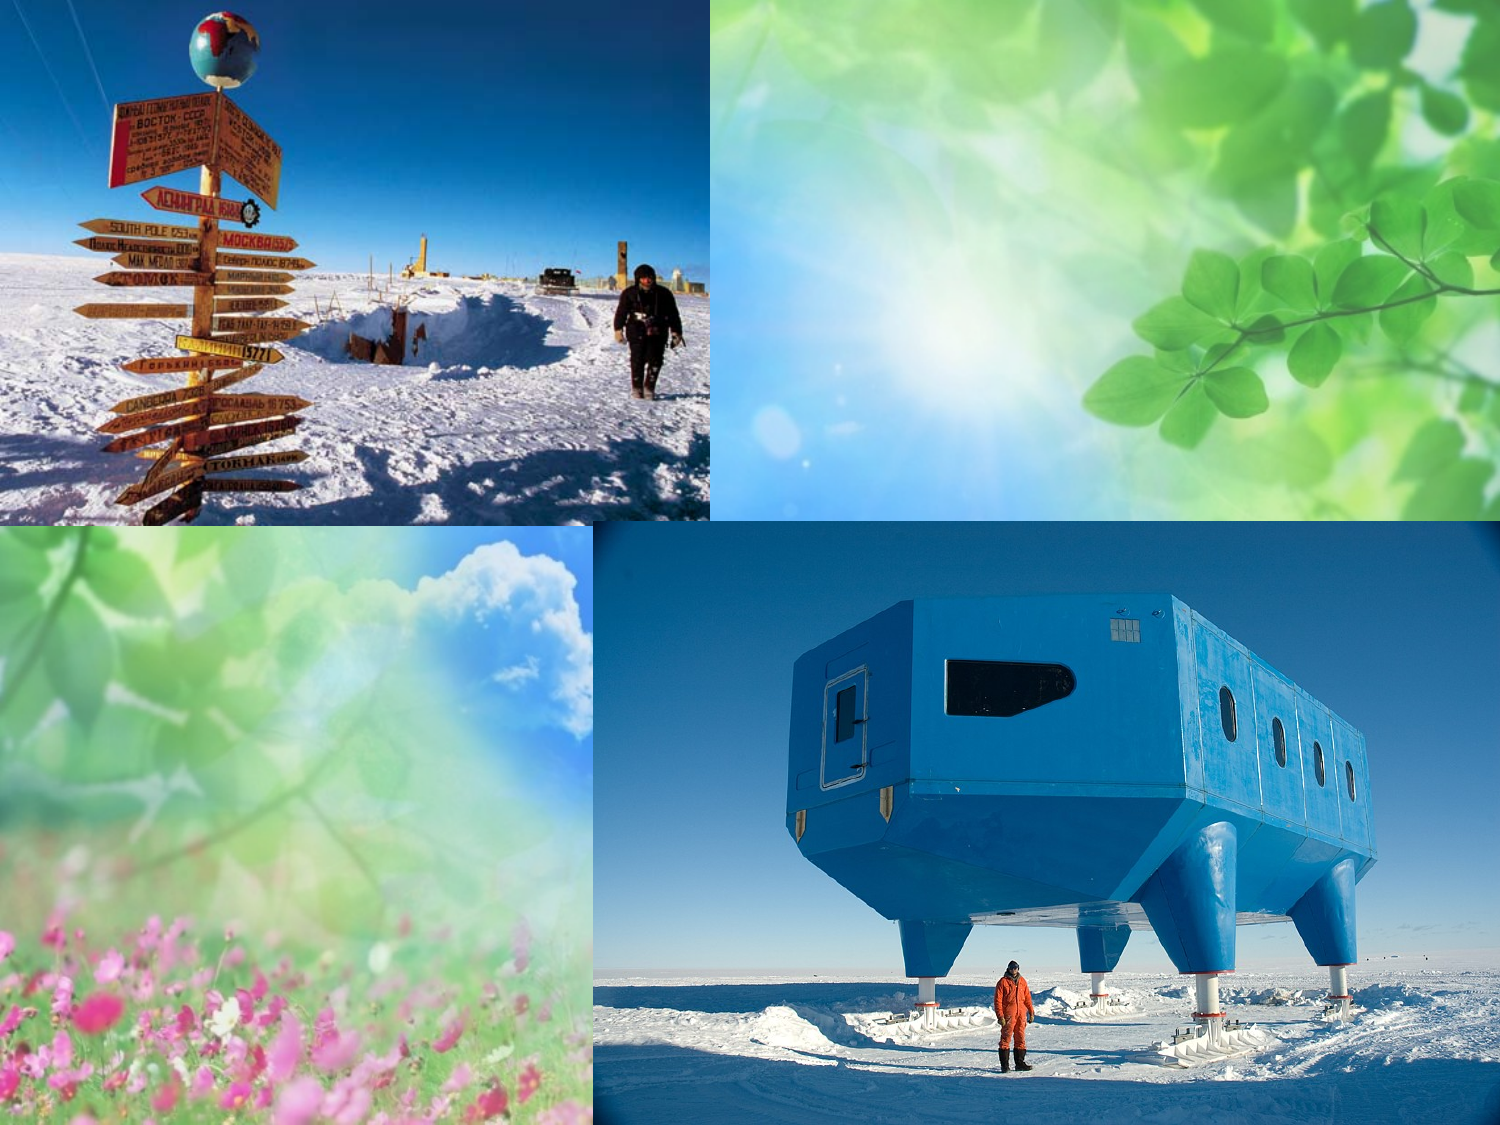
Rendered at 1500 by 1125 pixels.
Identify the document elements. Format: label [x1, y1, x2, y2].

list [592, 521, 1500, 1125]
list [0, 0, 711, 527]
